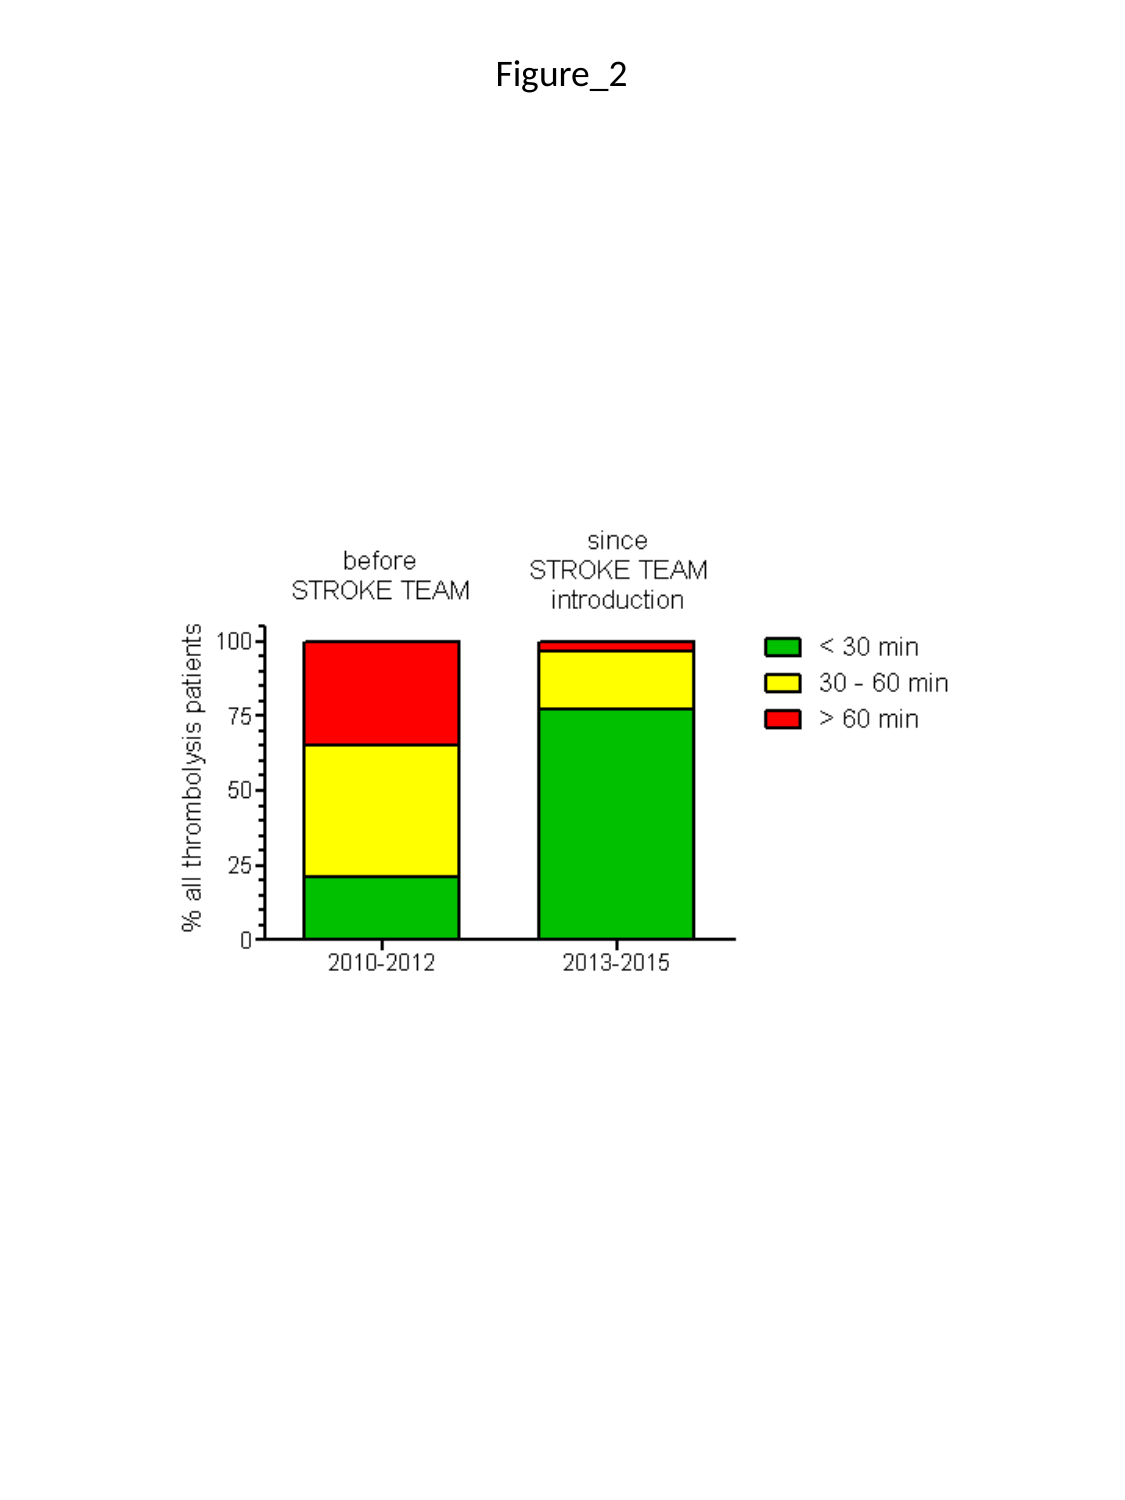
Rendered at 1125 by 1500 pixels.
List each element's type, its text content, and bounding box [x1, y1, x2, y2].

text_box Figure_2 [480, 41, 643, 101]
picture [154, 504, 971, 996]
